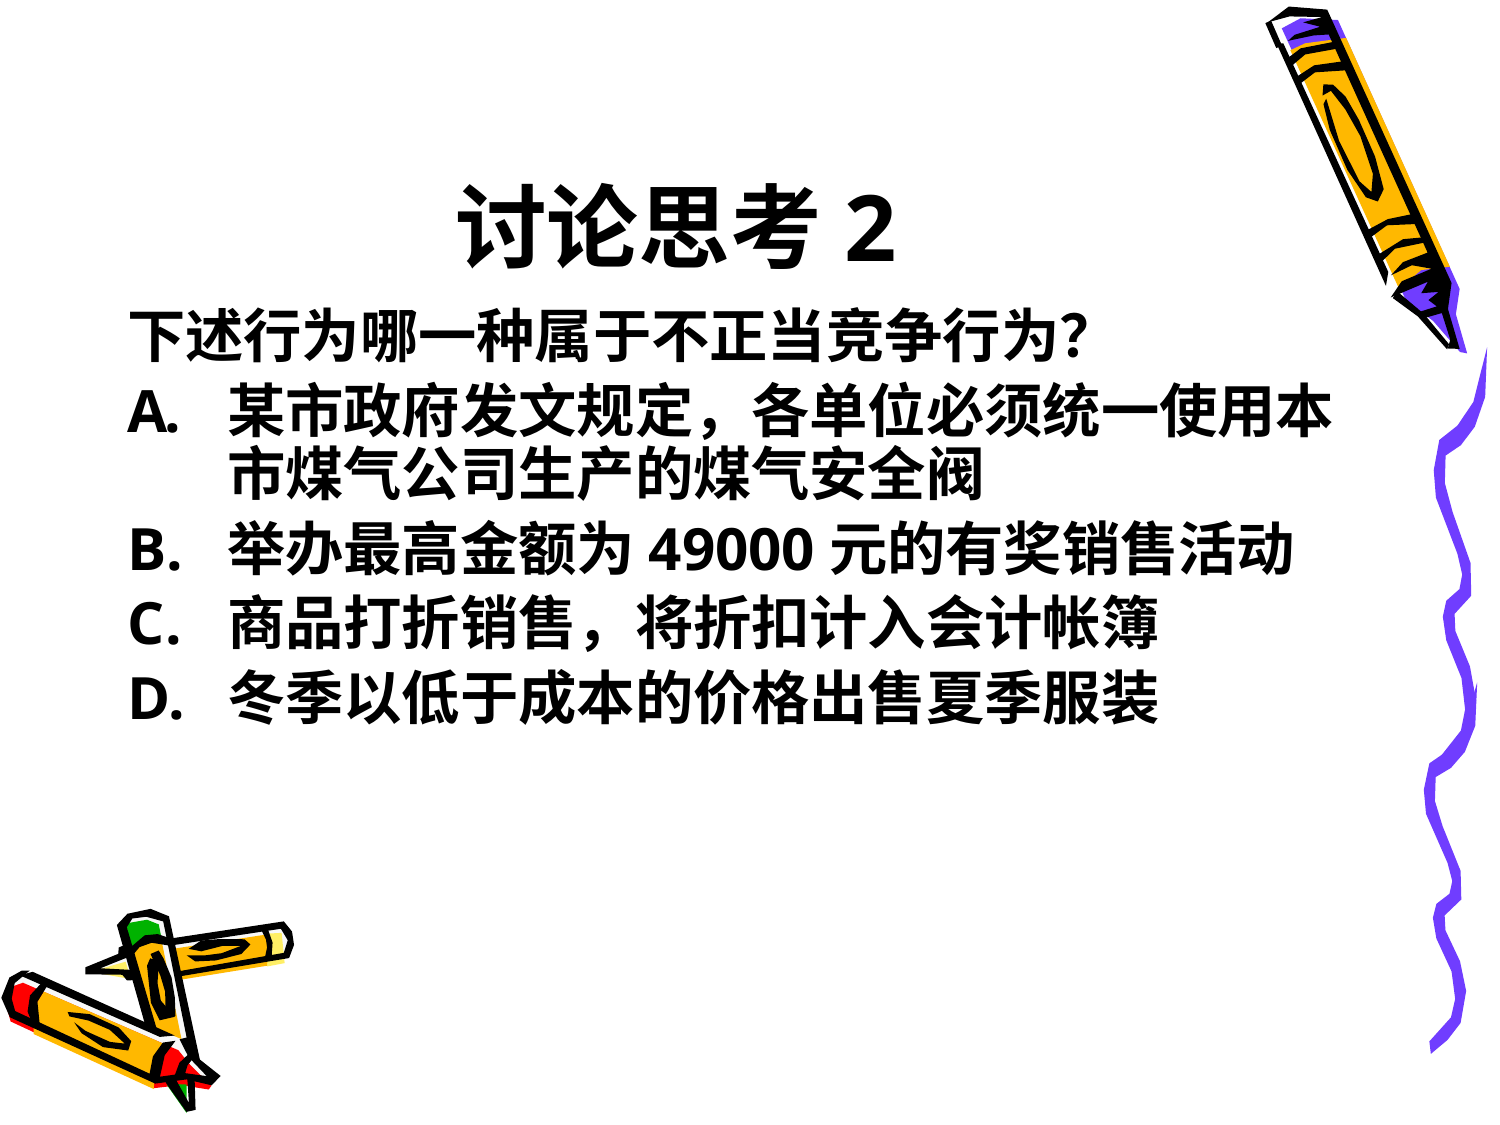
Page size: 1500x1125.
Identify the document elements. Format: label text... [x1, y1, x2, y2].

list 下述行为哪一种属于不正当竞争行为？ 某市政府发文规定，各单位必须统一使用本市煤气公司生产的煤气安全阀 举办最高金额为49000元的有奖销售活动 商品打折销售，将折扣计入会计帐簿 冬季以低于成本的价格出售夏季服装 [112, 299, 1376, 901]
title 讨论思考2 [112, 24, 1240, 288]
